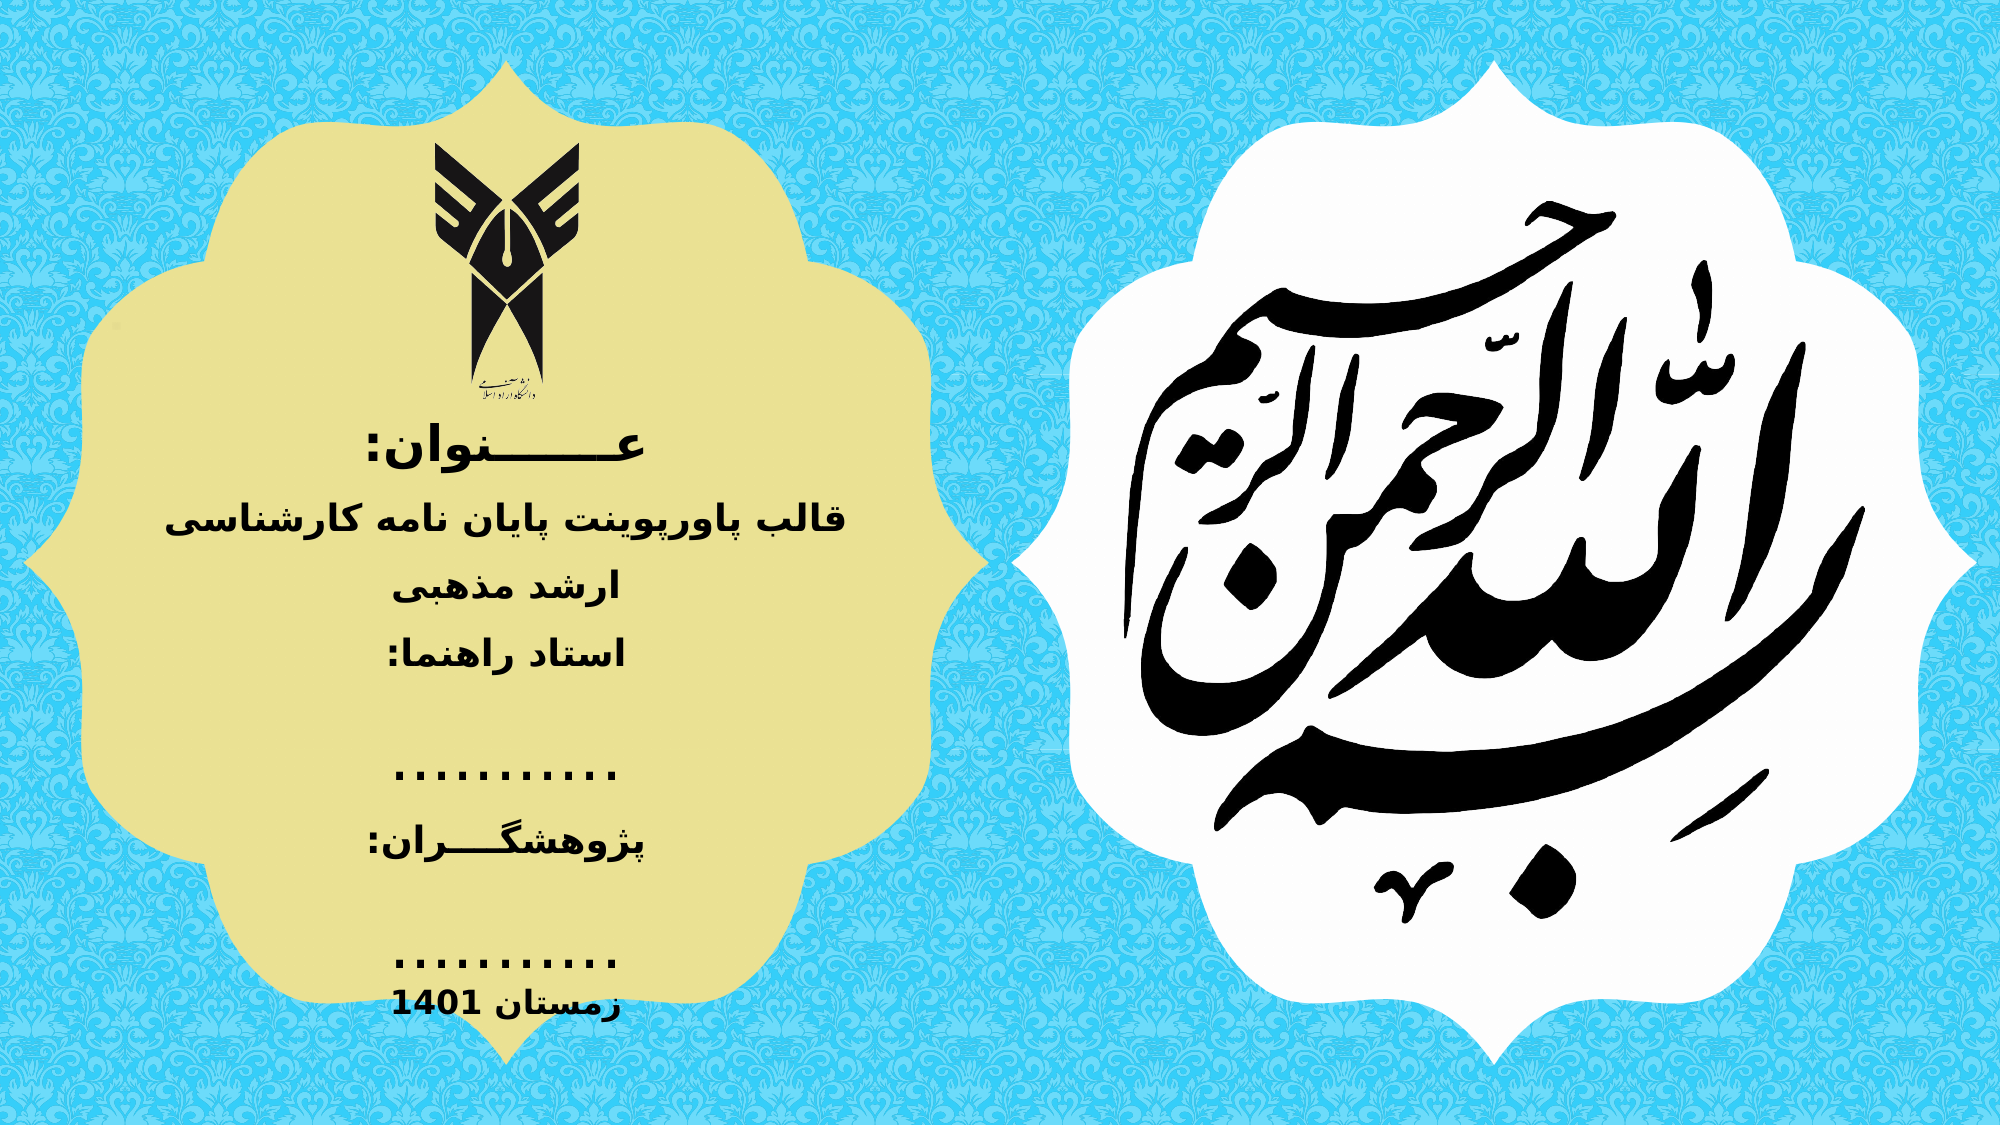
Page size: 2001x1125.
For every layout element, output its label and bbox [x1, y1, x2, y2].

text_box [23, 60, 1977, 1065]
text_box [112, 131, 900, 1019]
picture [0, 0, 2000, 1125]
